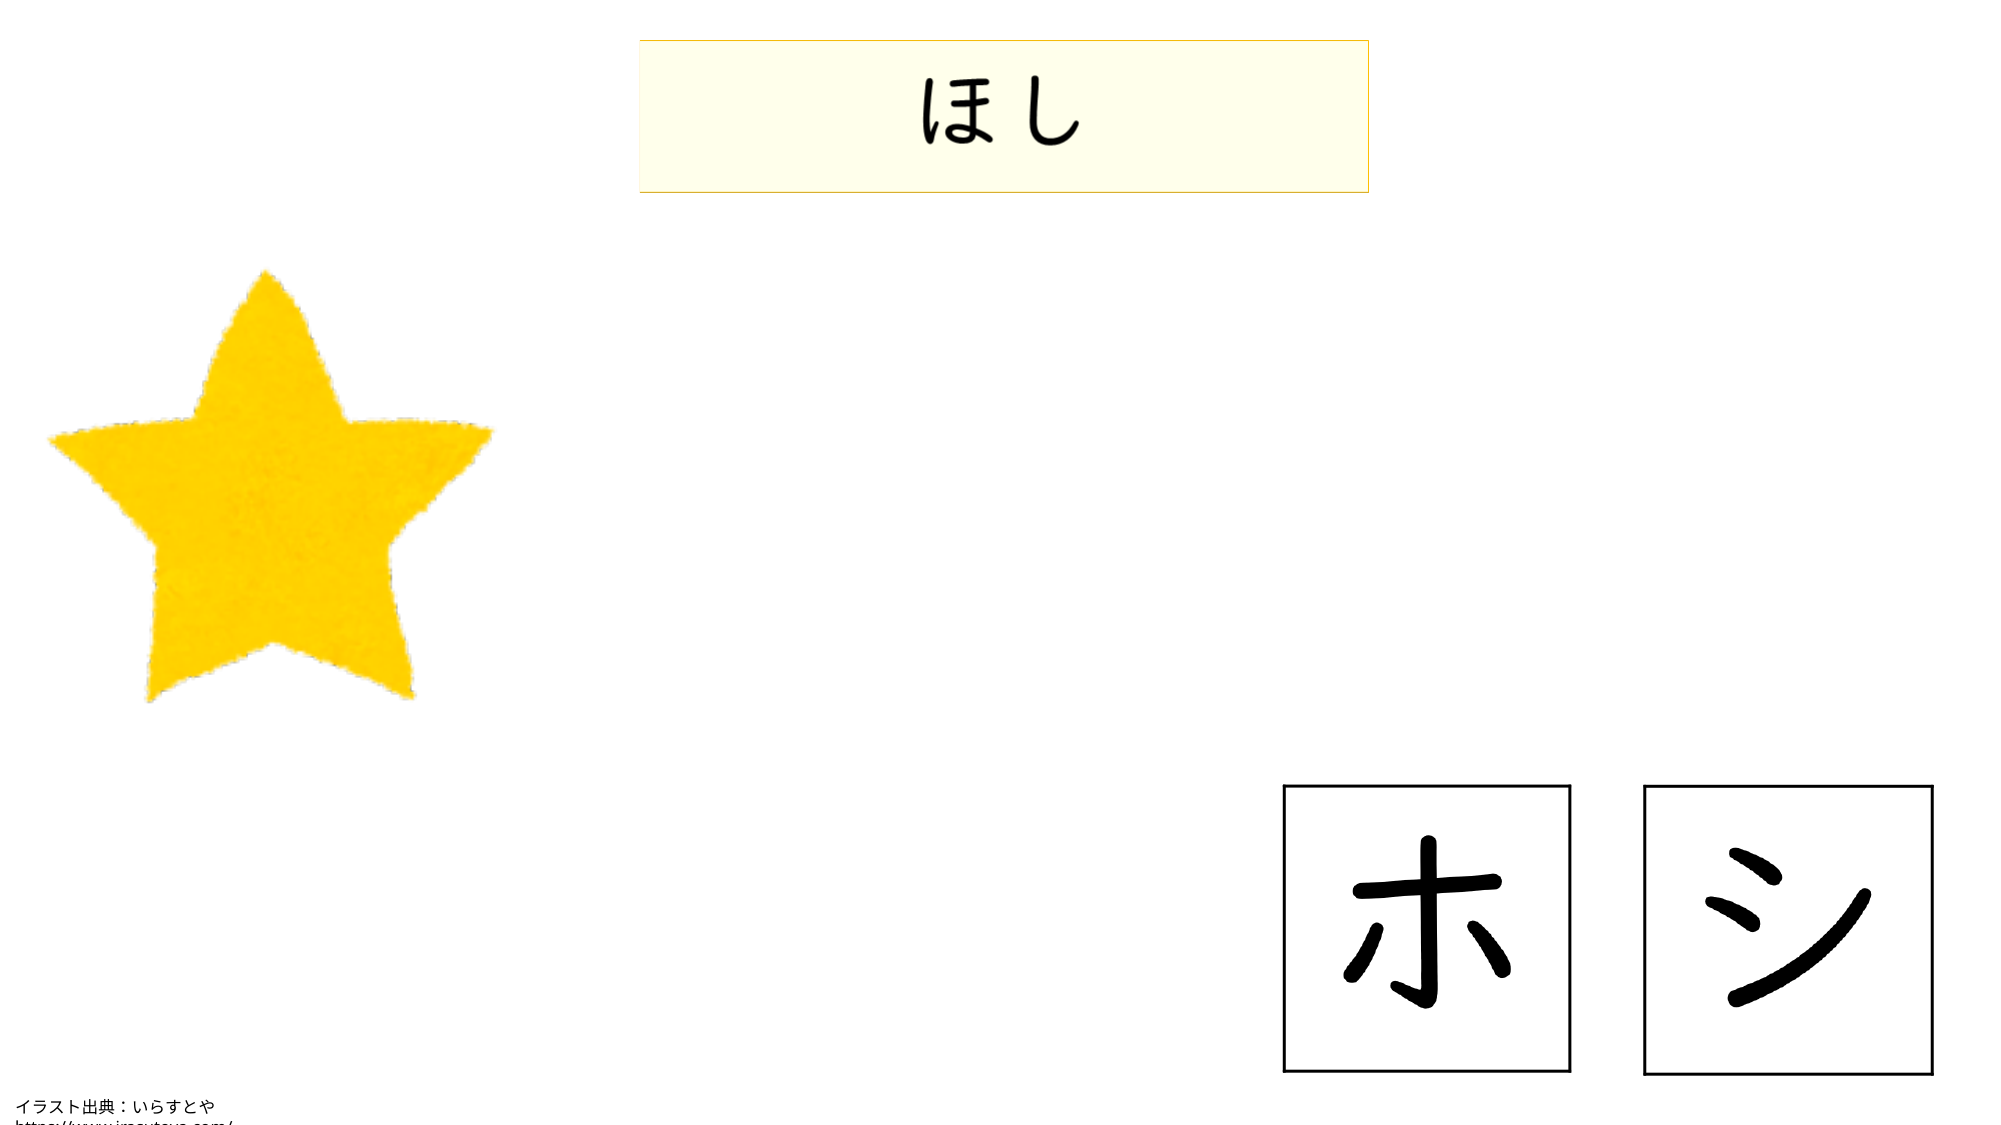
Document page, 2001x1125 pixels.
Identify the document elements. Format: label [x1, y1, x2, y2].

list [18, 237, 517, 747]
picture [1640, 781, 1936, 1078]
picture [1279, 780, 1575, 1075]
picture [639, 33, 1369, 200]
